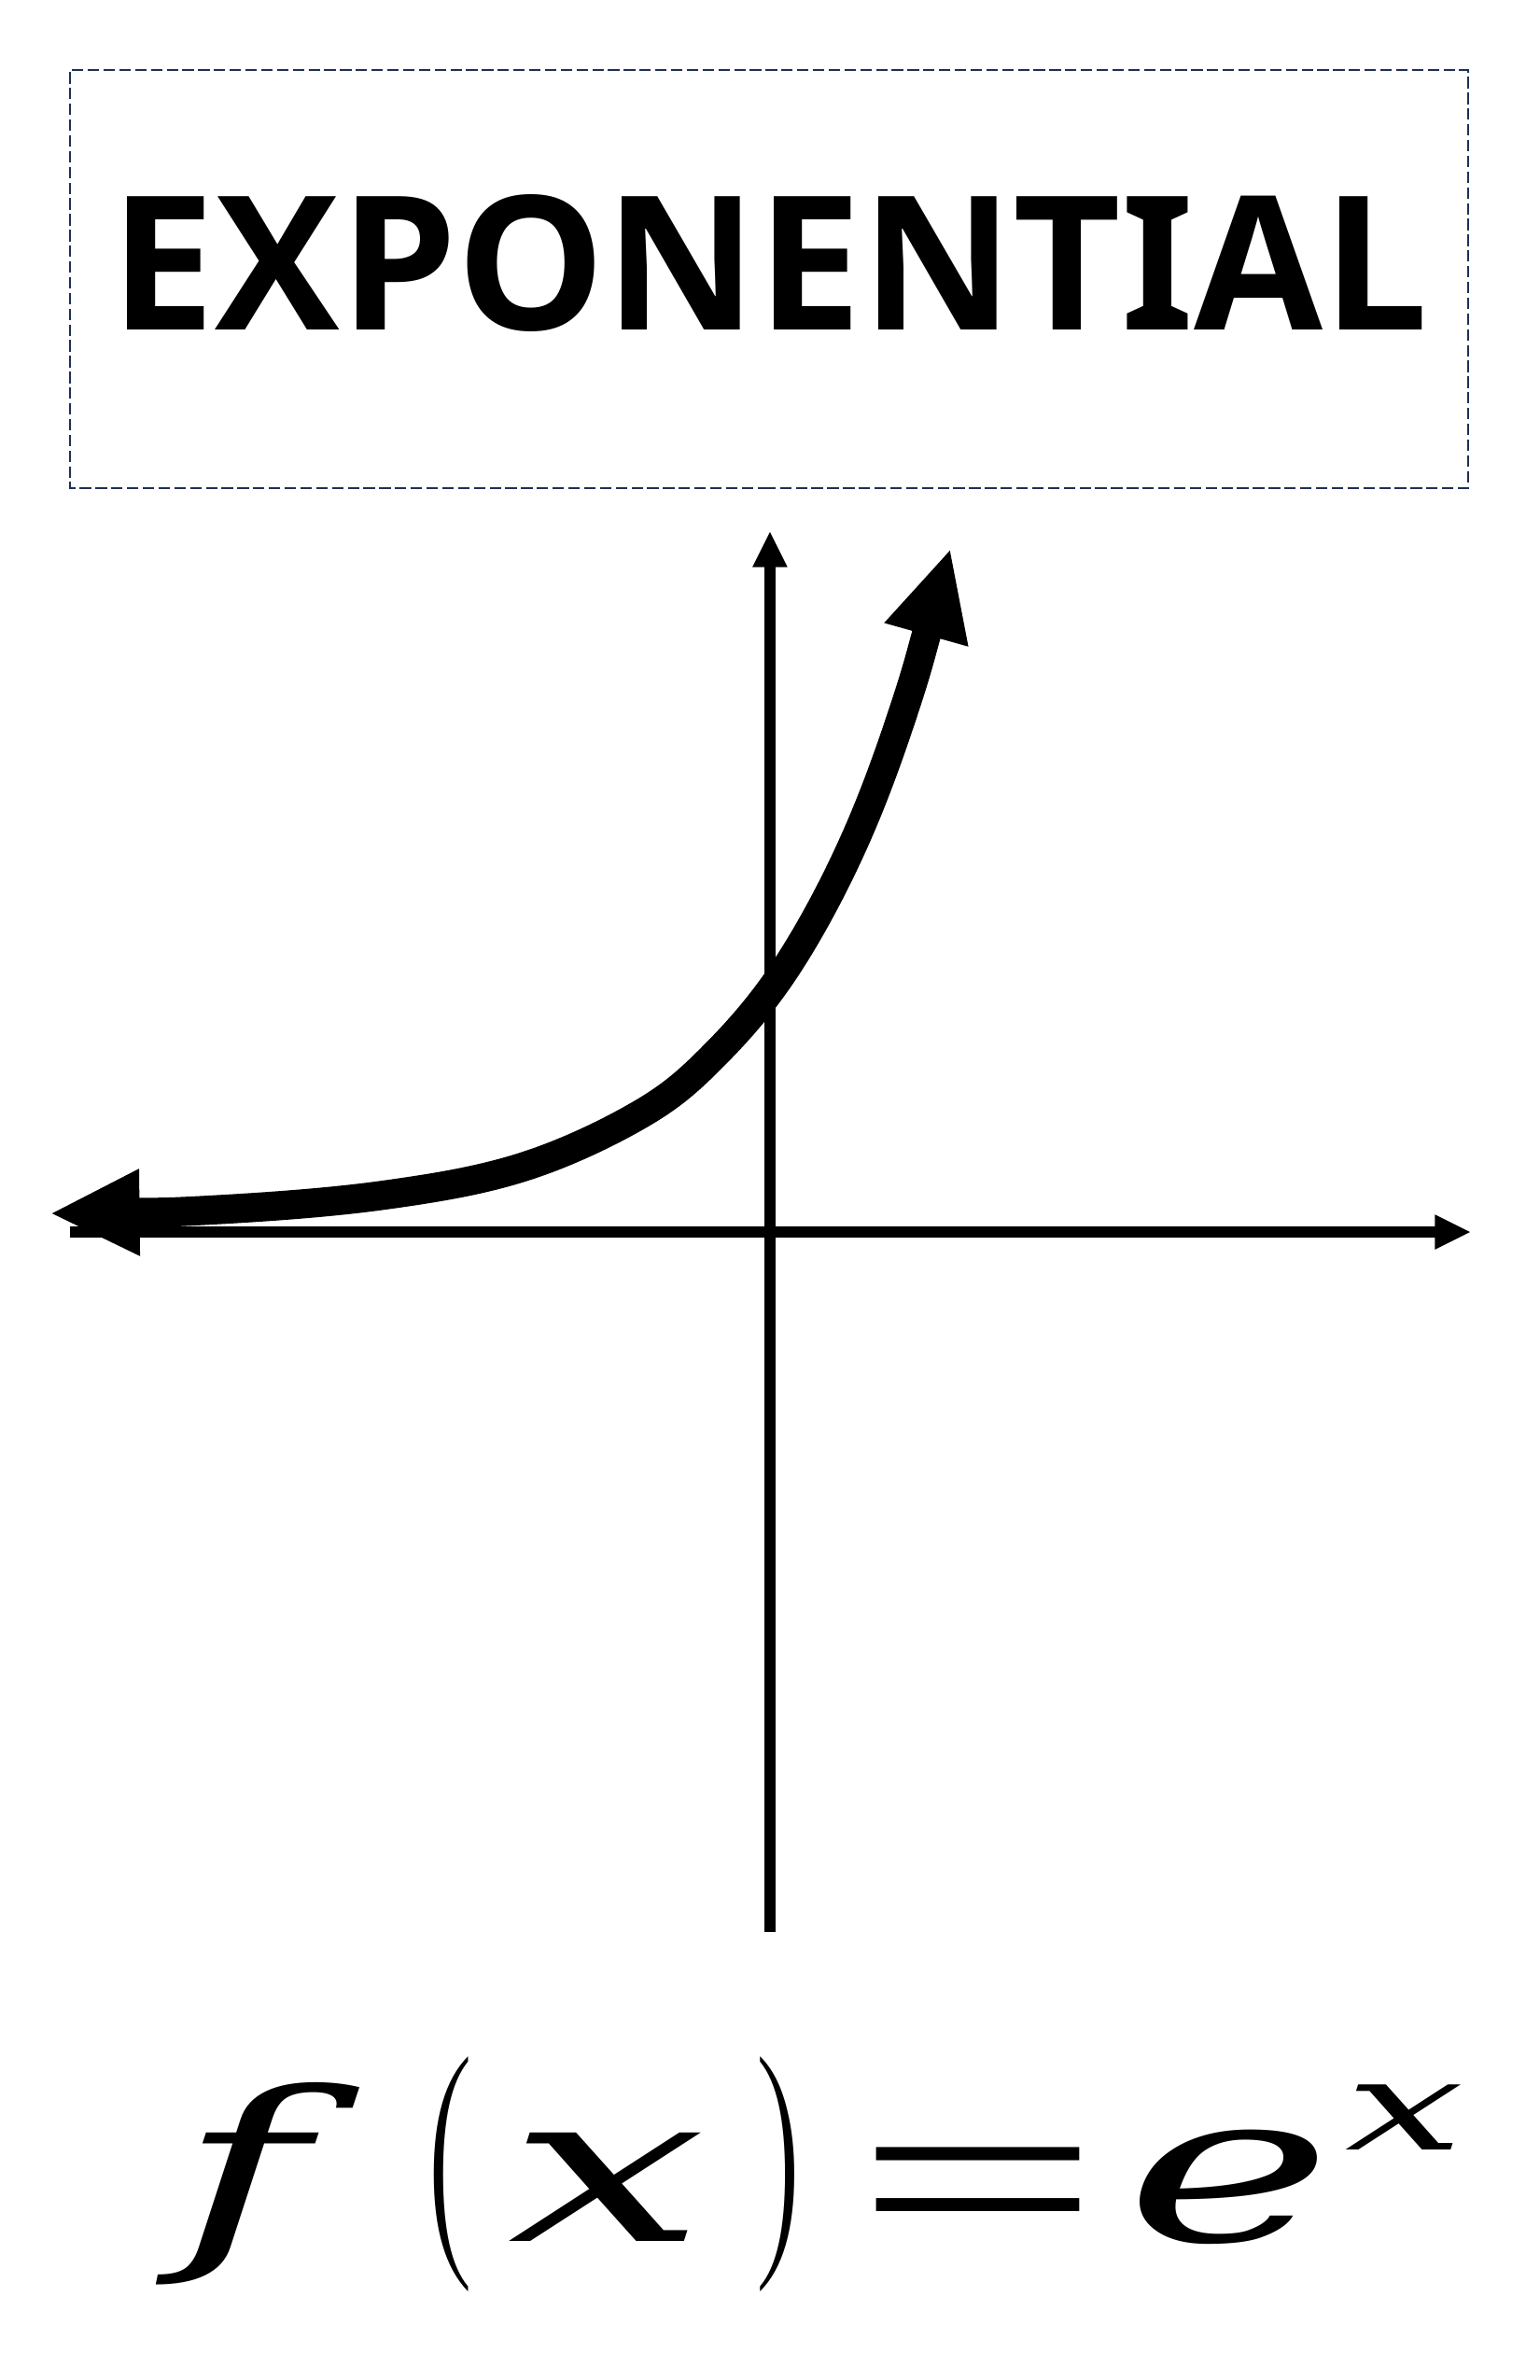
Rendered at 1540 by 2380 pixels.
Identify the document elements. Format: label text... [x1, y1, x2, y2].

text_box [51, 683, 769, 1220]
text_box EXPONENTIAL [69, 42, 1470, 497]
text_box [771, 550, 953, 990]
text_box [69, 69, 1469, 489]
